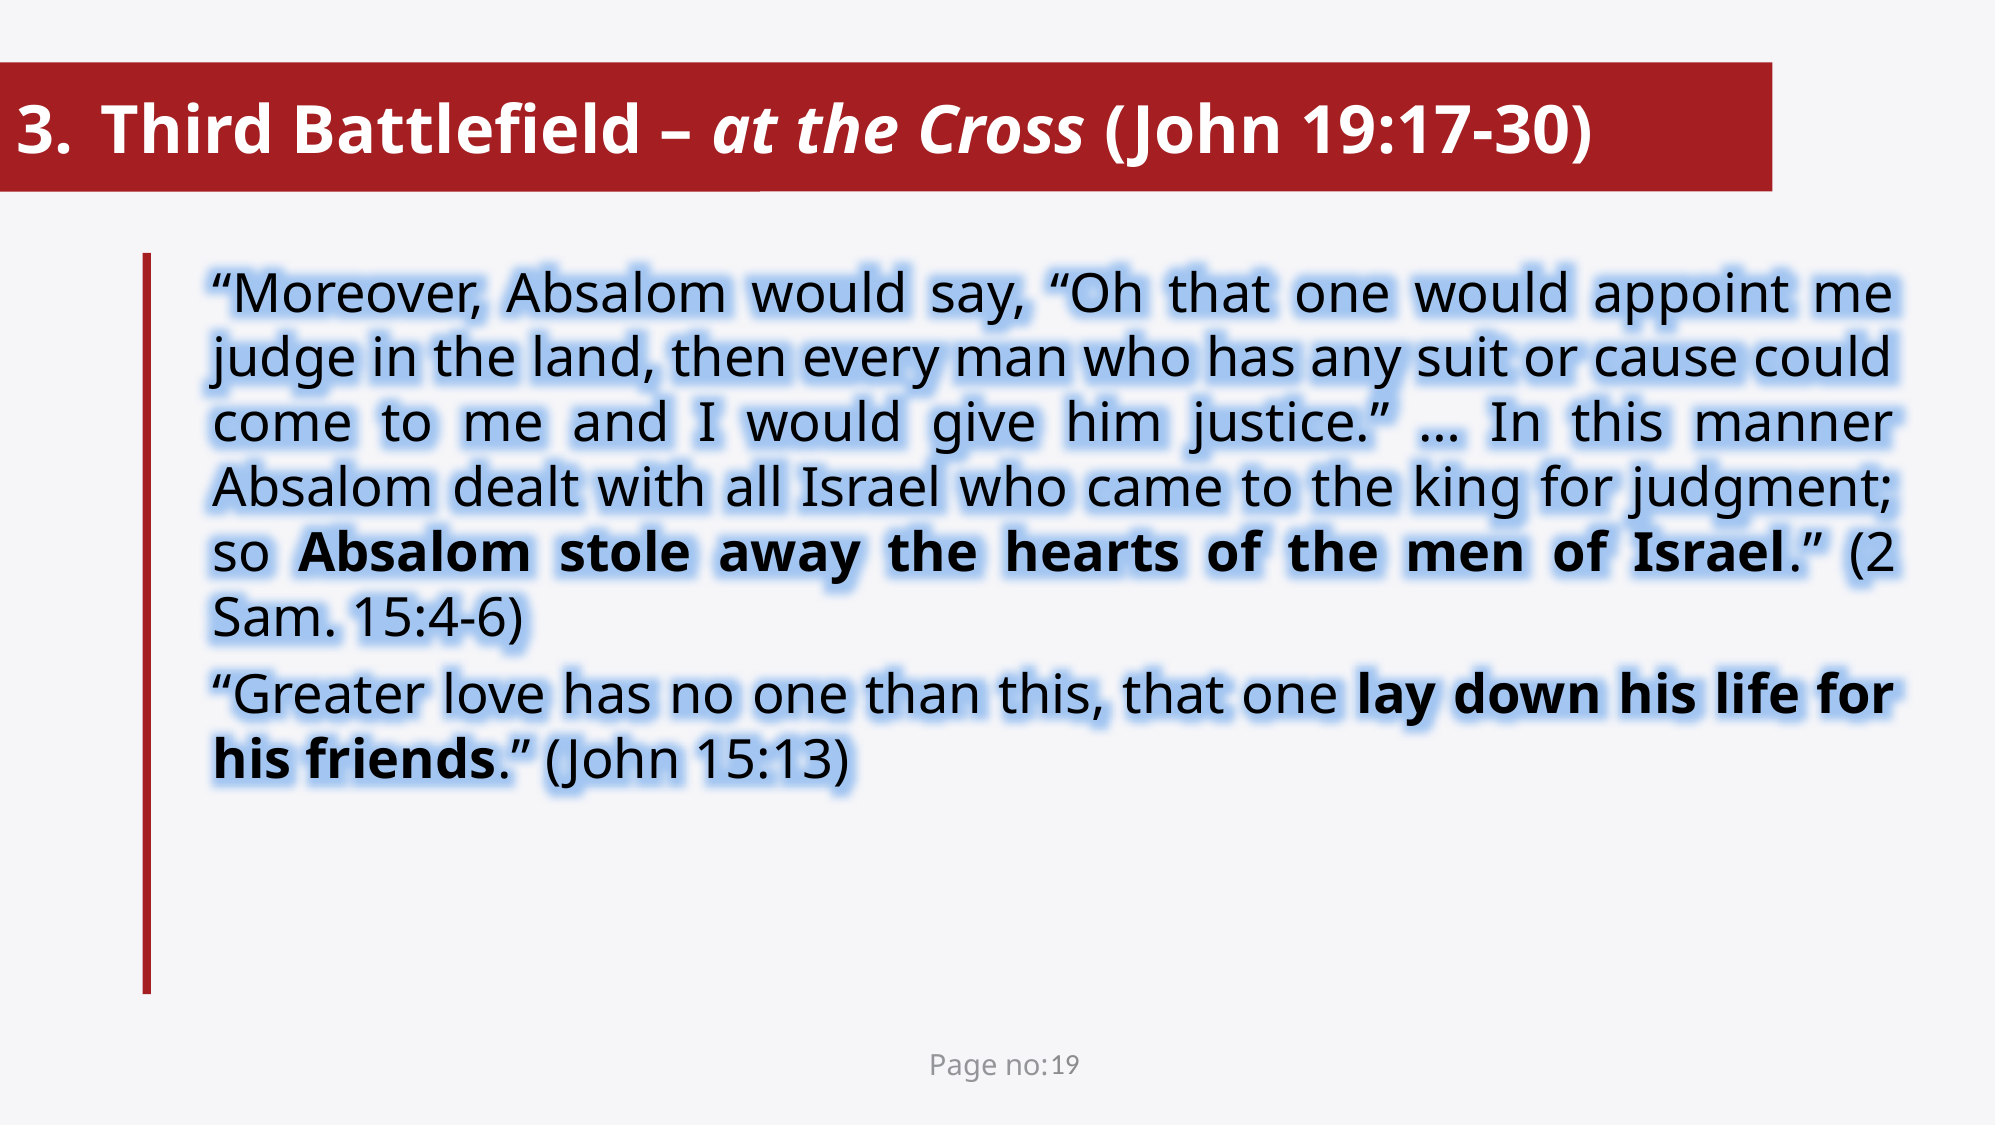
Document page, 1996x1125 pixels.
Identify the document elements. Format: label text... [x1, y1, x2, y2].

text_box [1, 62, 1798, 192]
text_box “Greater love has no one than this, that one lay down his life for his friends.” (John 15:13) [198, 652, 1911, 797]
text_box “Moreover, Absalom would say, “Oh that one would appoint me judge in the land, then every man who has any suit or cause could come to me and I would give him justice.” … In this manner Absalom dealt with all Israel who came to the king for judgment; so Absalom stole away the hearts of the men of Israel.” (2 Sam. 15:4-6) [198, 250, 1911, 642]
